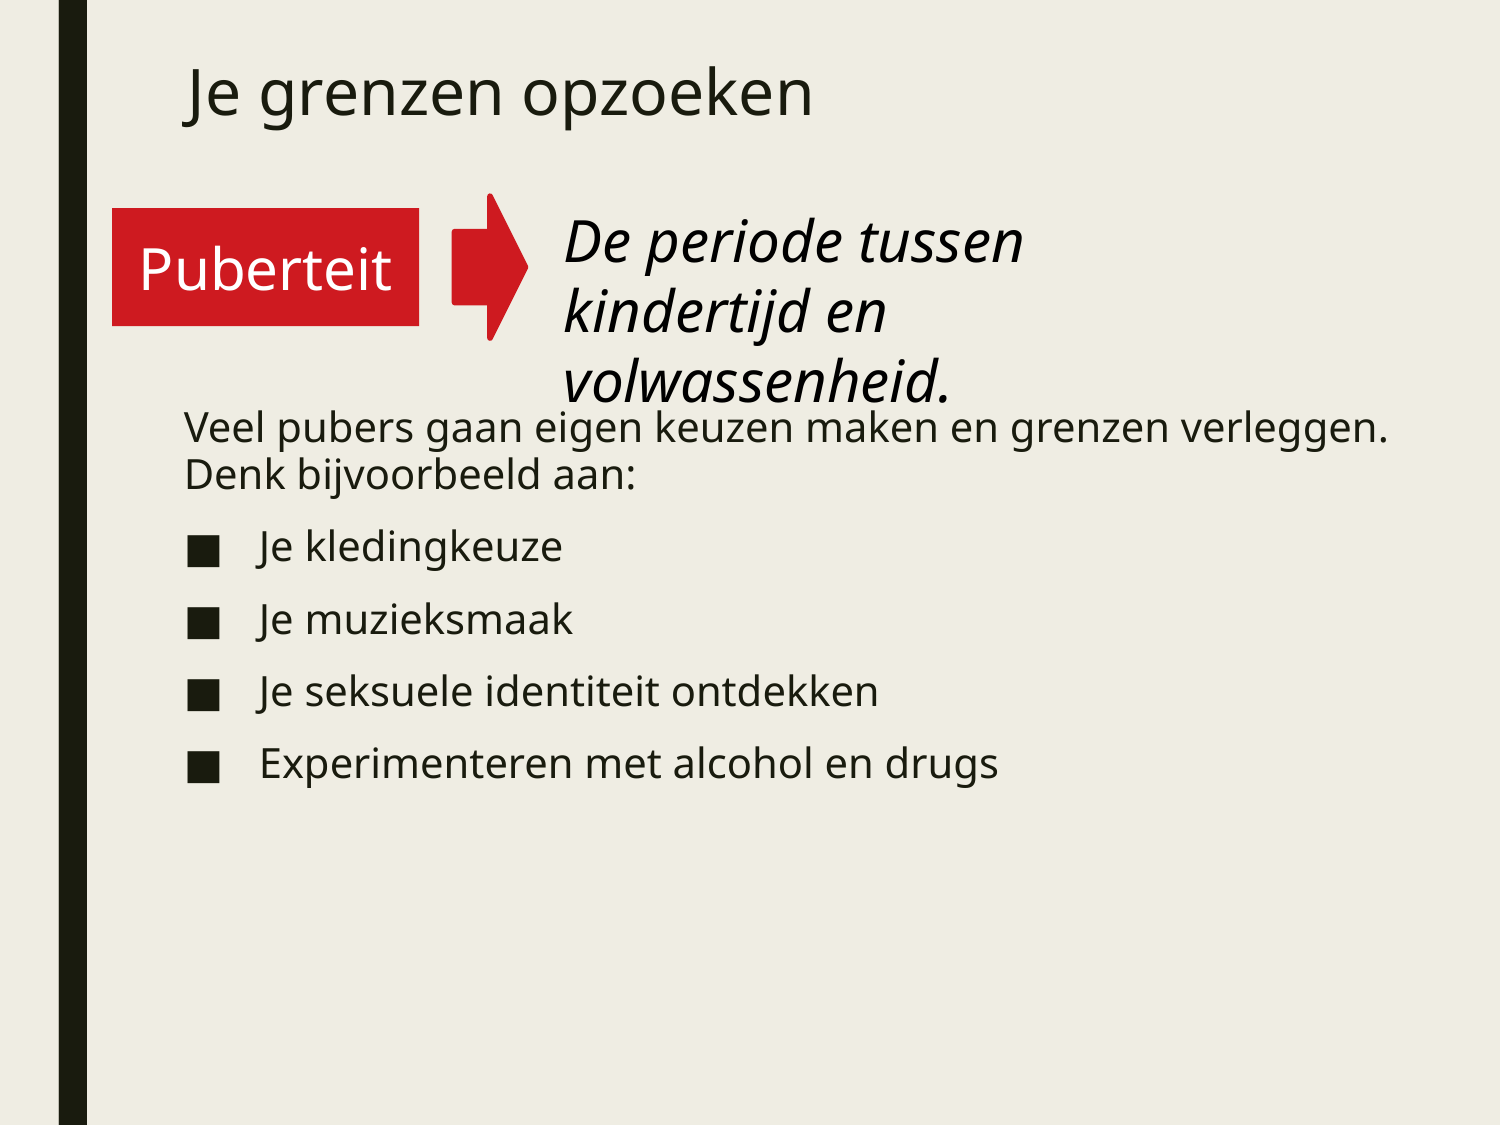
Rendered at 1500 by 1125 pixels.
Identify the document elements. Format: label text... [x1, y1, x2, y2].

text_box Puberteit [112, 208, 420, 327]
title Je grenzen opzoeken [172, 52, 1355, 137]
text_box [451, 193, 529, 341]
list Veel pubers gaan eigen keuzen maken en grenzen verleggen. Denk bijvoorbeeld aan: Je kledingkeuze Je muzieksmaak Je seksuele identiteit ontdekken Experimenteren met alcohol en drugs [159, 397, 1439, 1035]
text_box De periode tussen kindertijd en volwassenheid. [549, 196, 1282, 421]
